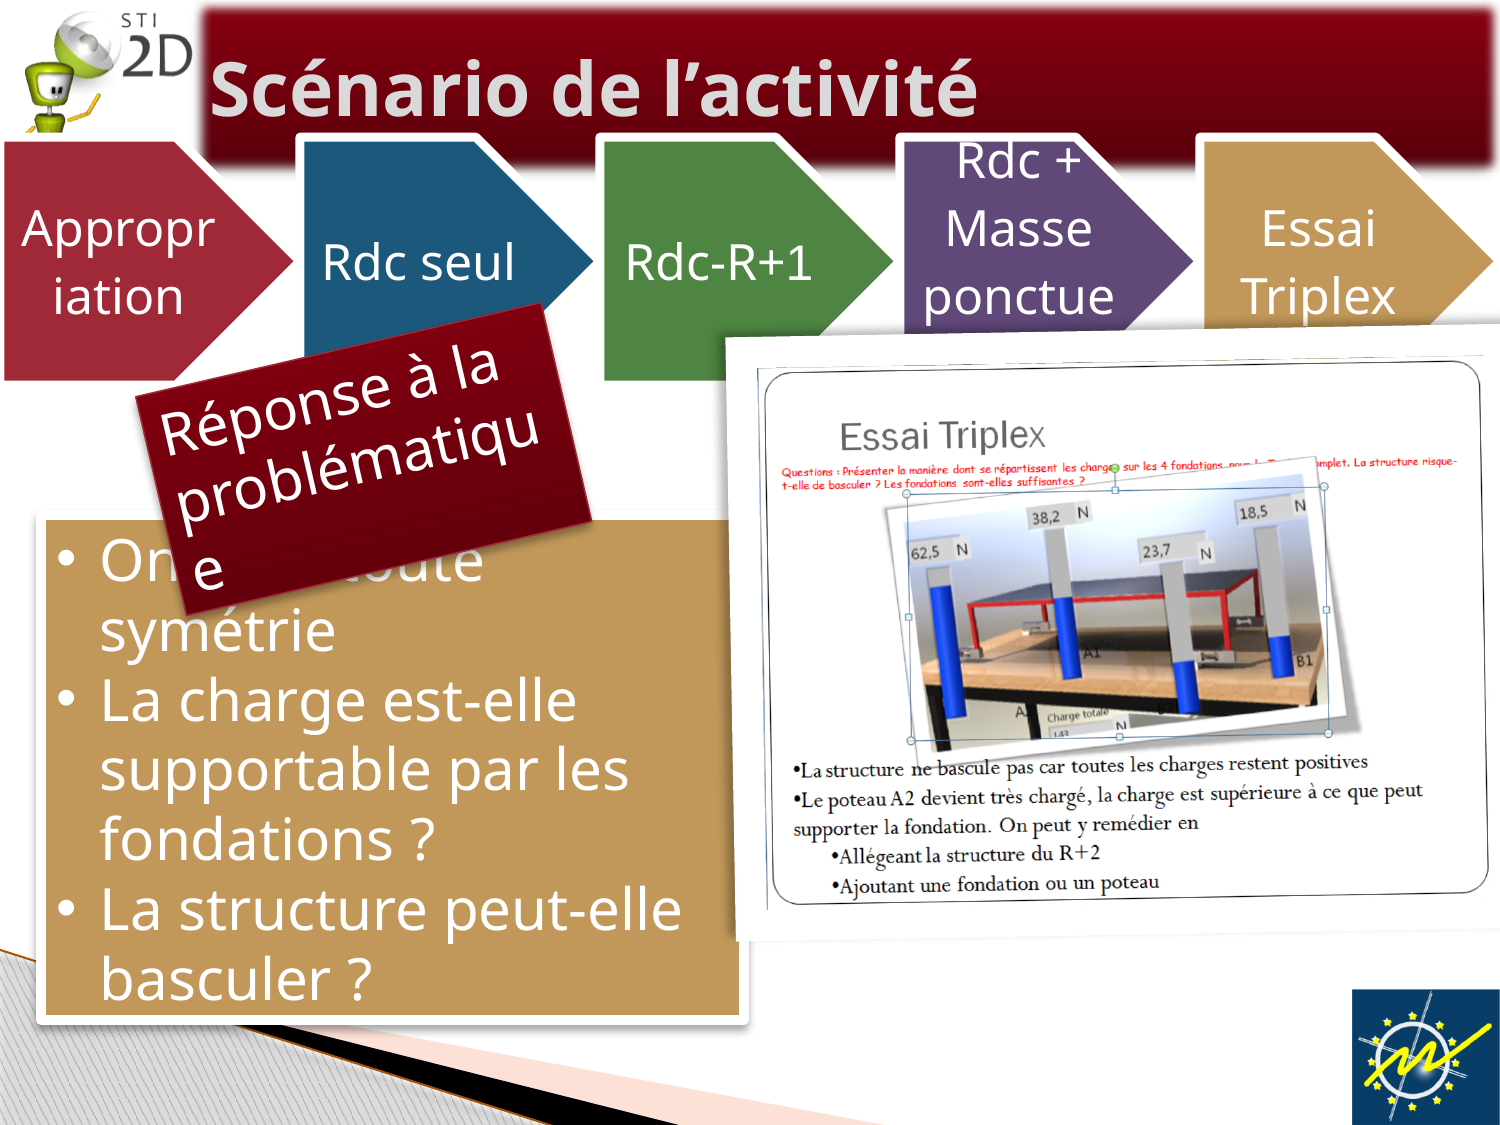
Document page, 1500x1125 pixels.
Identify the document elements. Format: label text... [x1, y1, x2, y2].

picture [759, 361, 1492, 909]
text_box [0, 136, 1500, 386]
picture [1352, 989, 1500, 1125]
text_box On perd toute symétrie La charge est-elle supportable par les fondations ? La structure peut-elle basculer ? [36, 510, 749, 1025]
title Scénario de l’activité [194, 0, 1425, 136]
text_box Réponse à la problématique [135, 398, 593, 617]
